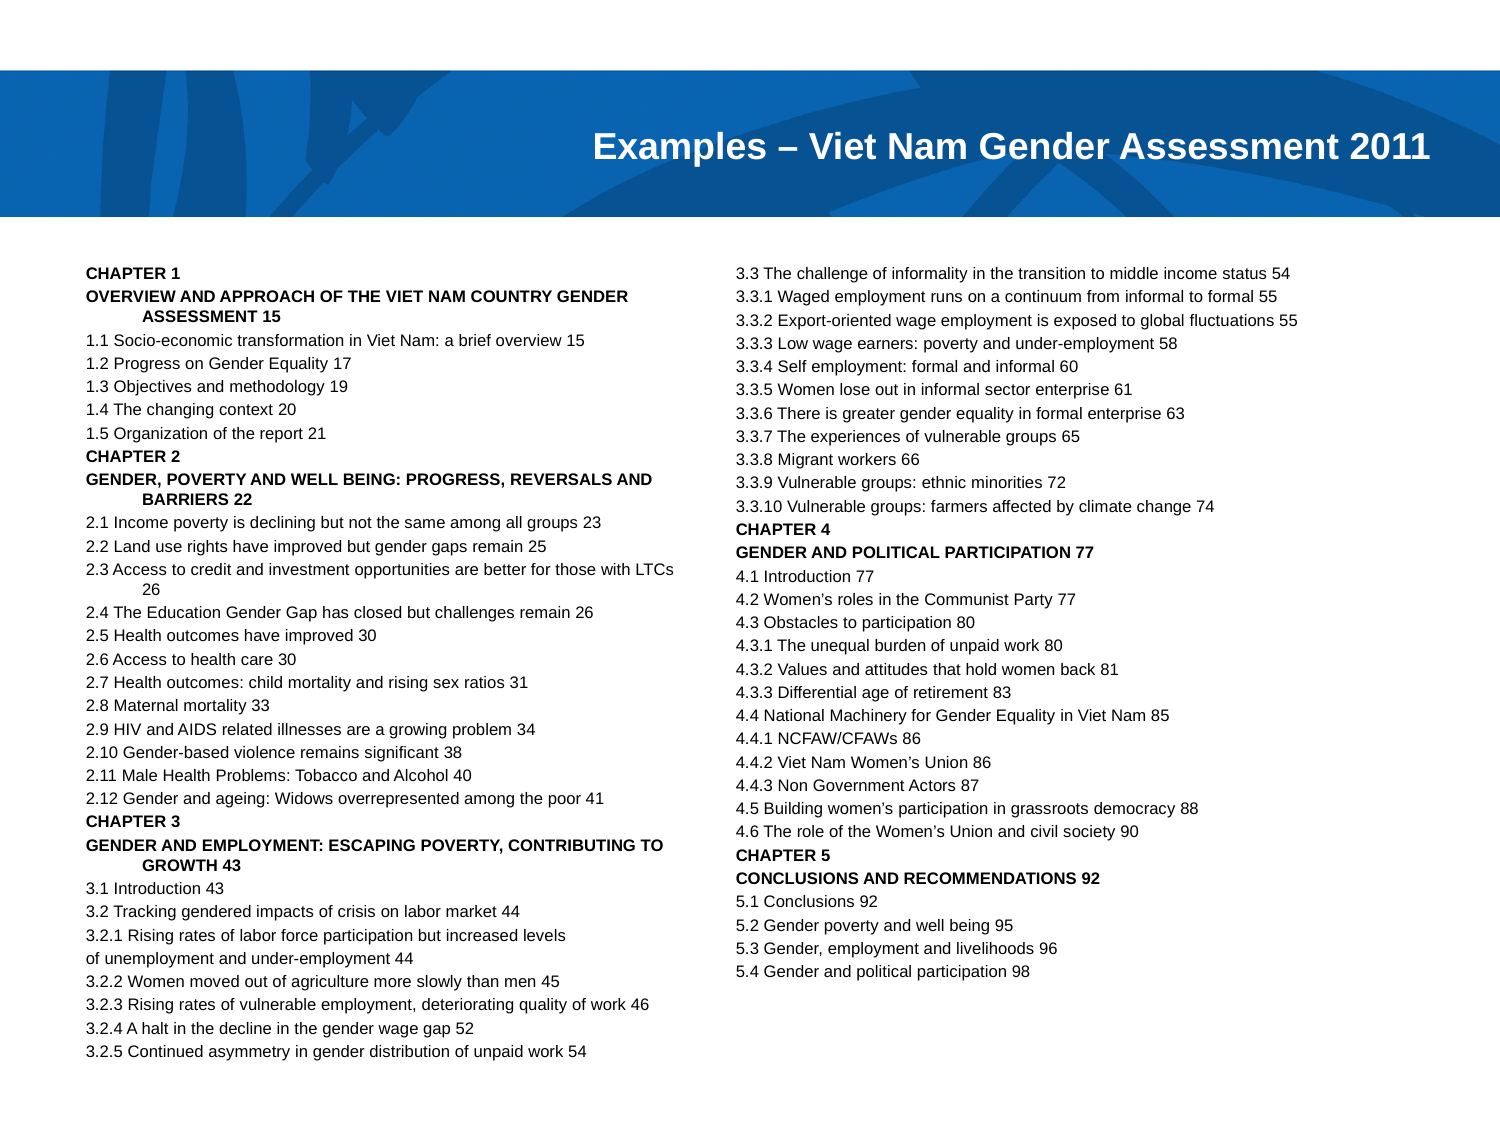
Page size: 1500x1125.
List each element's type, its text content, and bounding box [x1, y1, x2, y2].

list 3.3 The challenge of informality in the transition to middle income status 54 3.3.1 Waged employment runs on a continuum from informal to formal 55 3.3.2 Export-oriented wage employment is exposed to global fluctuations 55 3.3.3 Low wage earners: poverty and under-employment 58 3.3.4 Self employment: formal and informal 60 3.3.5 Women lose out in informal sector enterprise 61 3.3.6 There is greater gender equality in formal enterprise 63 3.3.7 The experiences of vulnerable groups 65 3.3.8 Migrant workers 66 3.3.9 Vulnerable groups: ethnic minorities 72 3.3.10 Vulnerable groups: farmers affected by climate change 74 CHAPTER 4 GENDER AND POLITICAL PARTICIPATION 77 4.1 Introduction 77 4.2 Women’s roles in the Communist Party 77 4.3 Obstacles to participation 80 4.3.1 The unequal burden of unpaid work 80 4.3.2 Values and attitudes that hold women back 81 4.3.3 Differential age of retirement 83 4.4 National Machinery for Gender Equality in Viet Nam 85 4.4.1 NCFAW/CFAWs 86 4.4.2 Viet Nam Women’s Union 86 4.4.3 Non Government Actors 87 4.5 Building women’s participation in grassroots democracy 88 4.6 The role of the Women’s Union and civil society 90 CHAPTER 5 CONCLUSIONS AND RECOMMENDATIONS 92 5.1 Conclusions 92 5.2 Gender poverty and well being 95 5.3 Gender, employment and livelihoods 96 5.4 Gender and political participation 98 [720, 255, 1346, 931]
title Examples – Viet Nam Gender Assessment 2011 [171, 94, 1447, 195]
list CHAPTER 1 OVERVIEW AND APPROACH OF THE VIET NAM COUNTRY GENDER ASSESSMENT 15 1.1 Socio-economic transformation in Viet Nam: a brief overview 15 1.2 Progress on Gender Equality 17 1.3 Objectives and methodology 19 1.4 The changing context 20 1.5 Organization of the report 21 CHAPTER 2 GENDER, POVERTY AND WELL BEING: PROGRESS, REVERSALS AND BARRIERS 22 2.1 Income poverty is declining but not the same among all groups 23 2.2 Land use rights have improved but gender gaps remain 25 2.3 Access to credit and investment opportunities are better for those with LTCs 26 2.4 The Education Gender Gap has closed but challenges remain 26 2.5 Health outcomes have improved 30 2.6 Access to health care 30 2.7 Health outcomes: child mortality and rising sex ratios 31 2.8 Maternal mortality 33 2.9 HIV and AIDS related illnesses are a growing problem 34 2.10 Gender-based violence remains significant 38 2.11 Male Health Problems: Tobacco and Alcohol 40 2.12 Gender and ageing: Widows overrepresented among the poor 41 CHAPTER 3 GENDER AND EMPLOYMENT: ESCAPING POVERTY, CONTRIBUTING TO GROWTH 43 3.1 Introduction 43 3.2 Tracking gendered impacts of crisis on labor market 44 3.2.1 Rising rates of labor force participation but increased levels of unemployment and under-employment 44 3.2.2 Women moved out of agriculture more slowly than men 45 3.2.3 Rising rates of vulnerable employment, deteriorating quality of work 46 3.2.4 A halt in the decline in the gender wage gap 52 3.2.5 Continued asymmetry in gender distribution of unpaid work 54 [70, 255, 696, 931]
picture [0, 70, 1500, 217]
